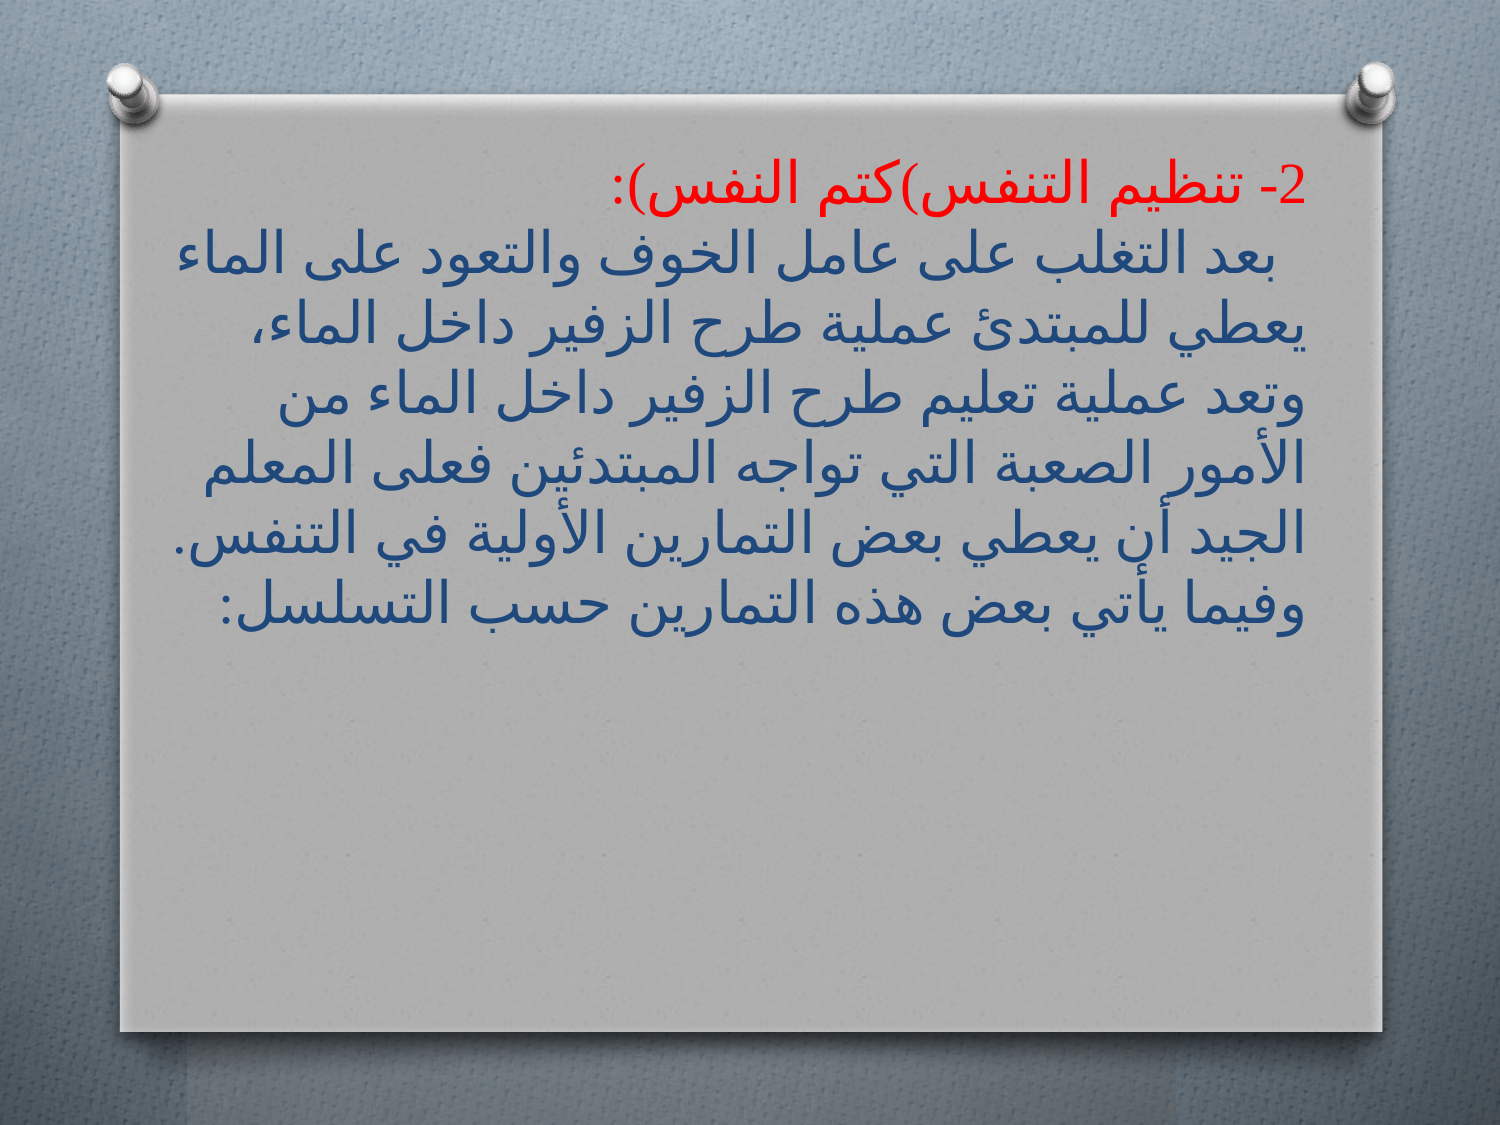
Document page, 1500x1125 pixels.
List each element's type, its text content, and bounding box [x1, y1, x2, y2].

picture [1317, 35, 1439, 156]
text_box 2- تنظيم التنفس)كتم النفس): بعد التغلب على عامل الخوف والتعود على الماء يعطي للمبتدئ عملية طرح الزفير داخل الماء، وتعد عملية تعليم طرح الزفير داخل الماء من الأمور الصعبة التي تواجه المبتدئين فعلى المعلم الجيد أن يعطي بعض التمارين الأولية في التنفس. وفيما يأتي بعض هذه التمارين حسب التسلسل: [147, 137, 1323, 643]
picture [75, 29, 198, 147]
